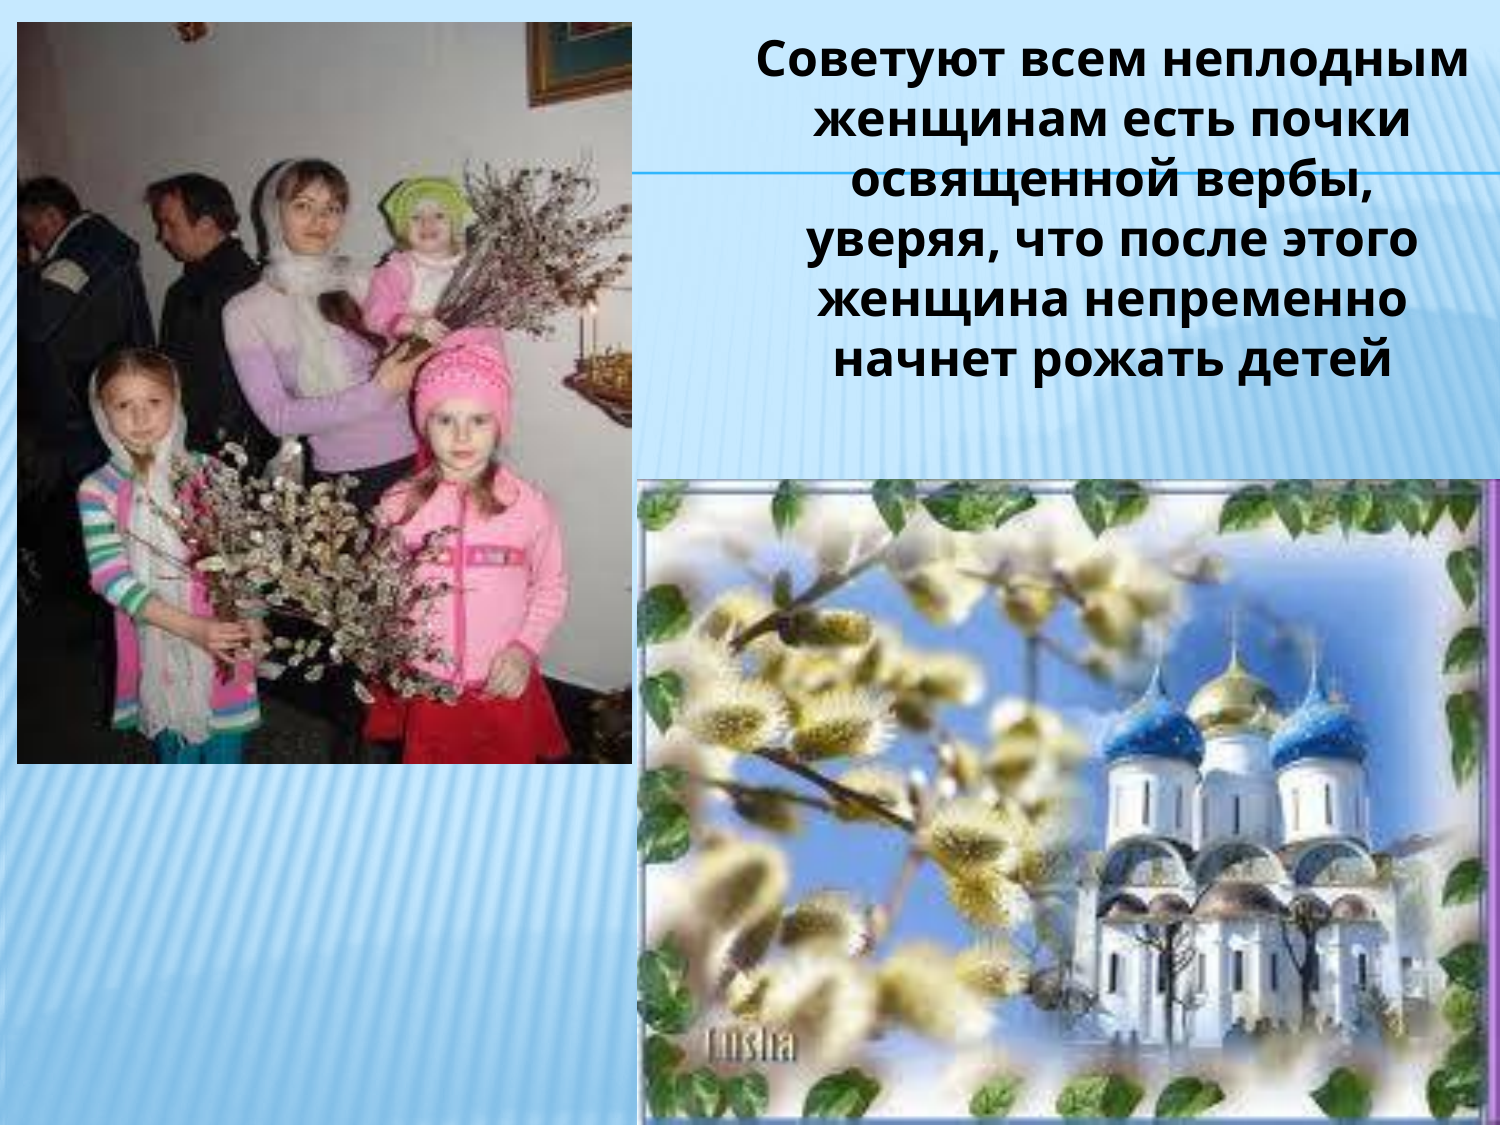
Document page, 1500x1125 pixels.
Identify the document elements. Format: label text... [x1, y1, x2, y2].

picture [206, 755, 211, 765]
text_box Советуют всем неплодным женщинам есть почки освященной вербы, уверяя, что после этого женщина непременно начнет рожать детей [738, 18, 1489, 394]
picture [17, 22, 632, 765]
picture [637, 479, 1500, 1125]
picture [212, 749, 219, 755]
